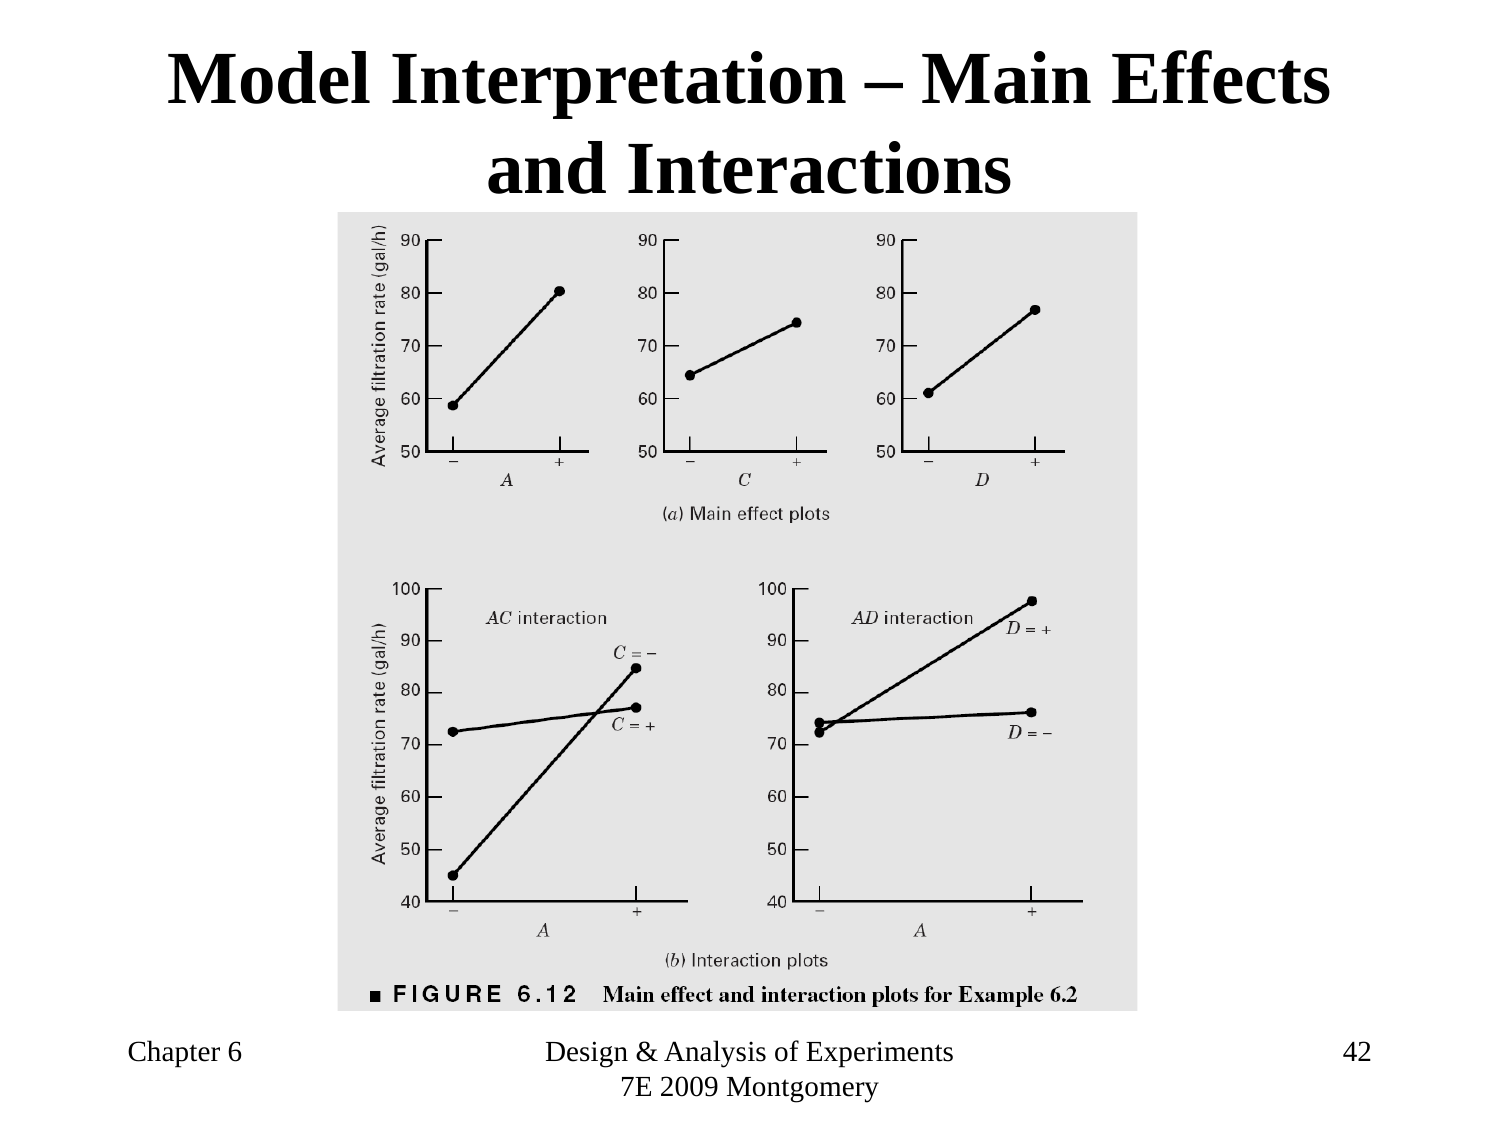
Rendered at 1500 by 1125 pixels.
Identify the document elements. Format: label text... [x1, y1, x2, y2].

footer Design & Analysis of Experiments 7E 2009 Montgomery [512, 1024, 988, 1101]
title Model Interpretation – Main Effects and Interactions [112, 24, 1388, 213]
slide_number 42 [1074, 1024, 1388, 1101]
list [337, 212, 1138, 1011]
slide_number Chapter 6 [112, 1024, 426, 1101]
